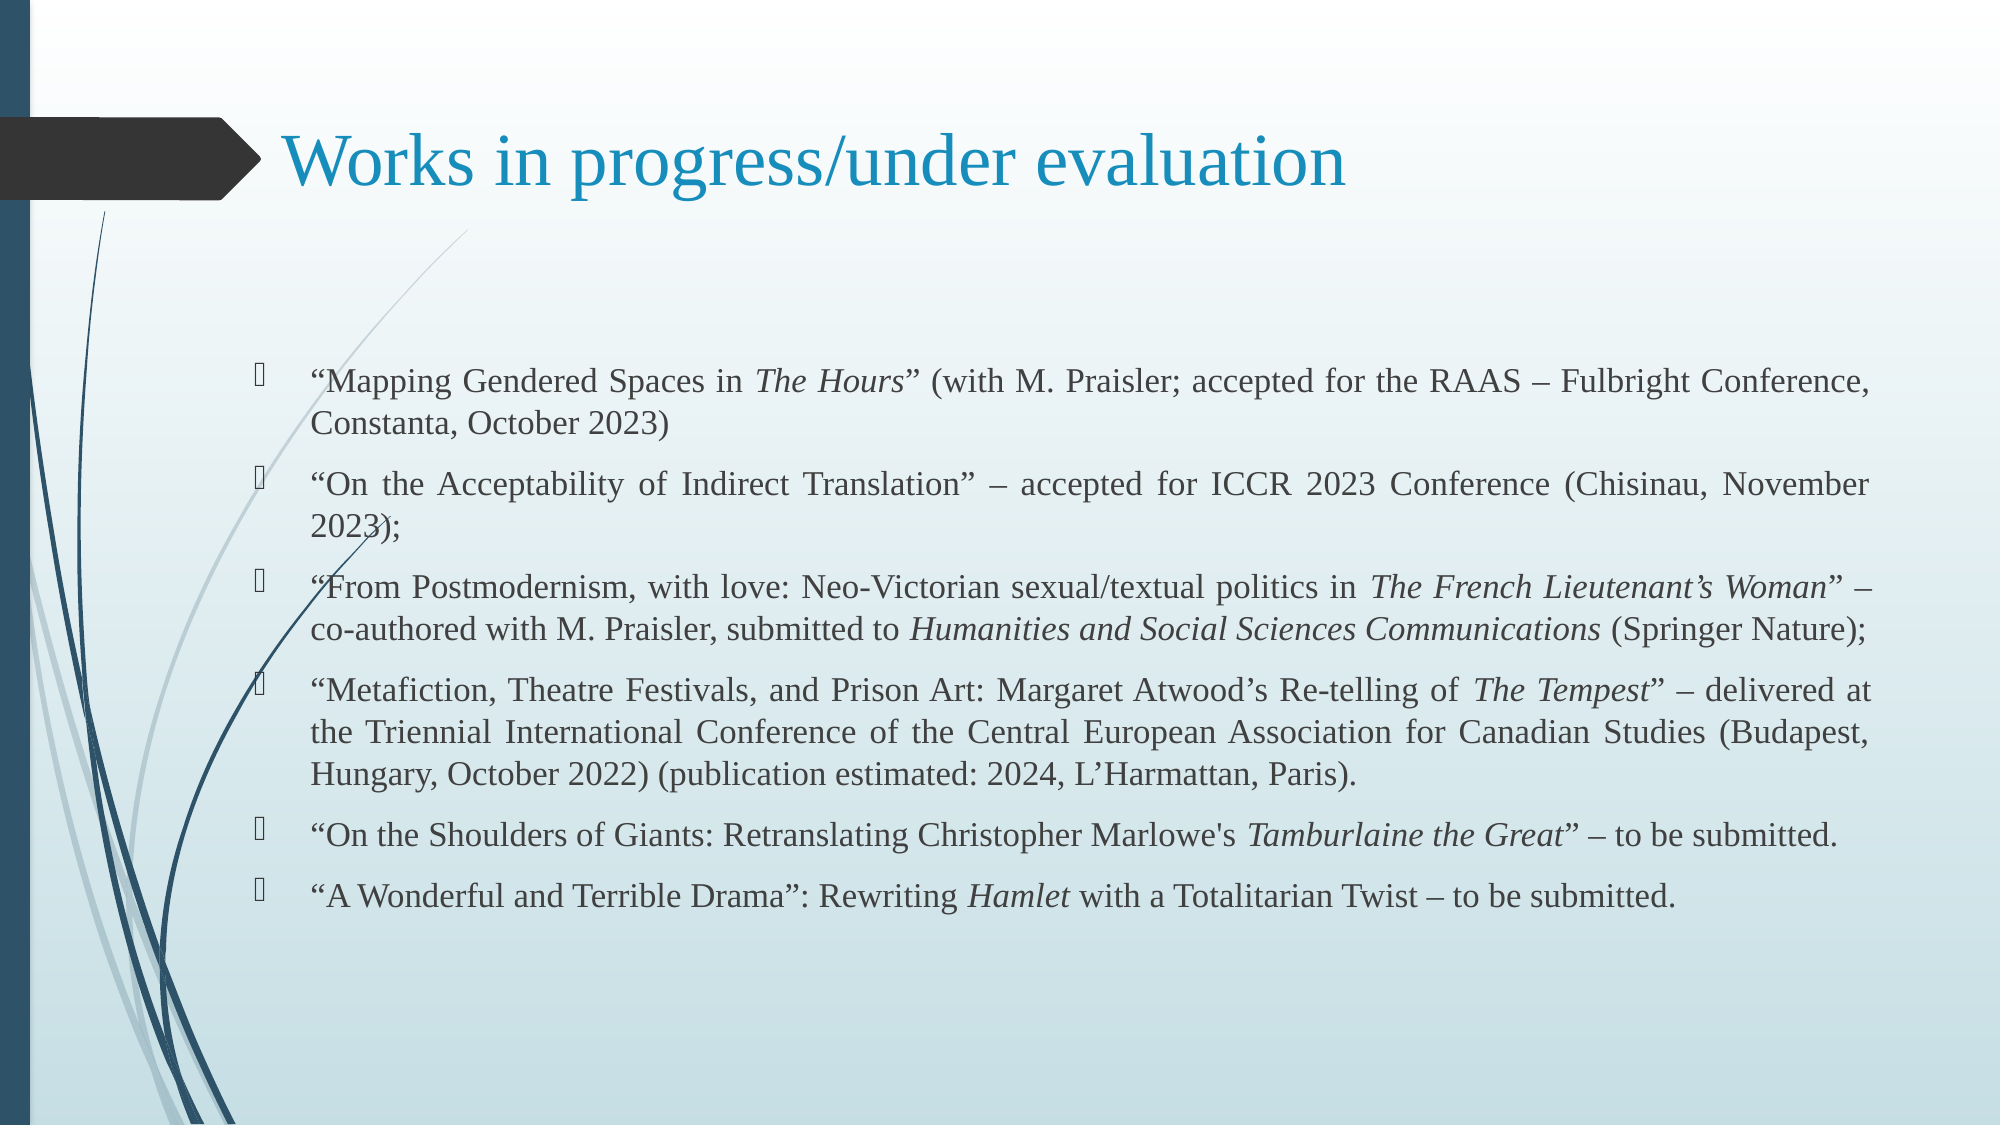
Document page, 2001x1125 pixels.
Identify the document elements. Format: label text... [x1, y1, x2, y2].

list “Mapping Gendered Spaces in The Hours” (with M. Praisler; accepted for the RAAS – Fulbright Conference, Constanta, October 2023) “On the Acceptability of Indirect Translation” – accepted for ICCR 2023 Conference (Chisinau, November 2023); “From Postmodernism, with love: Neo-Victorian sexual/textual politics in The French Lieutenant’s Woman” – co-authored with M. Praisler, submitted to Humanities and Social Sciences Communications (Springer Nature); “Metafiction, Theatre Festivals, and Prison Art: Margaret Atwood’s Re-telling of The Tempest” – delivered at the Triennial International Conference of the Central European Association for Canadian Studies (Budapest, Hungary, October 2022) (publication estimated: 2024, L’Harmattan, Paris). “On the Shoulders of Giants: Retranslating Christopher Marlowe's Tamburlaine the Great” – to be submitted. “A Wonderful and Terrible Drama”: Rewriting Hamlet with a Totalitarian Twist – to be submitted. [238, 350, 1888, 970]
title Works in progress/under evaluation [266, 102, 1888, 235]
